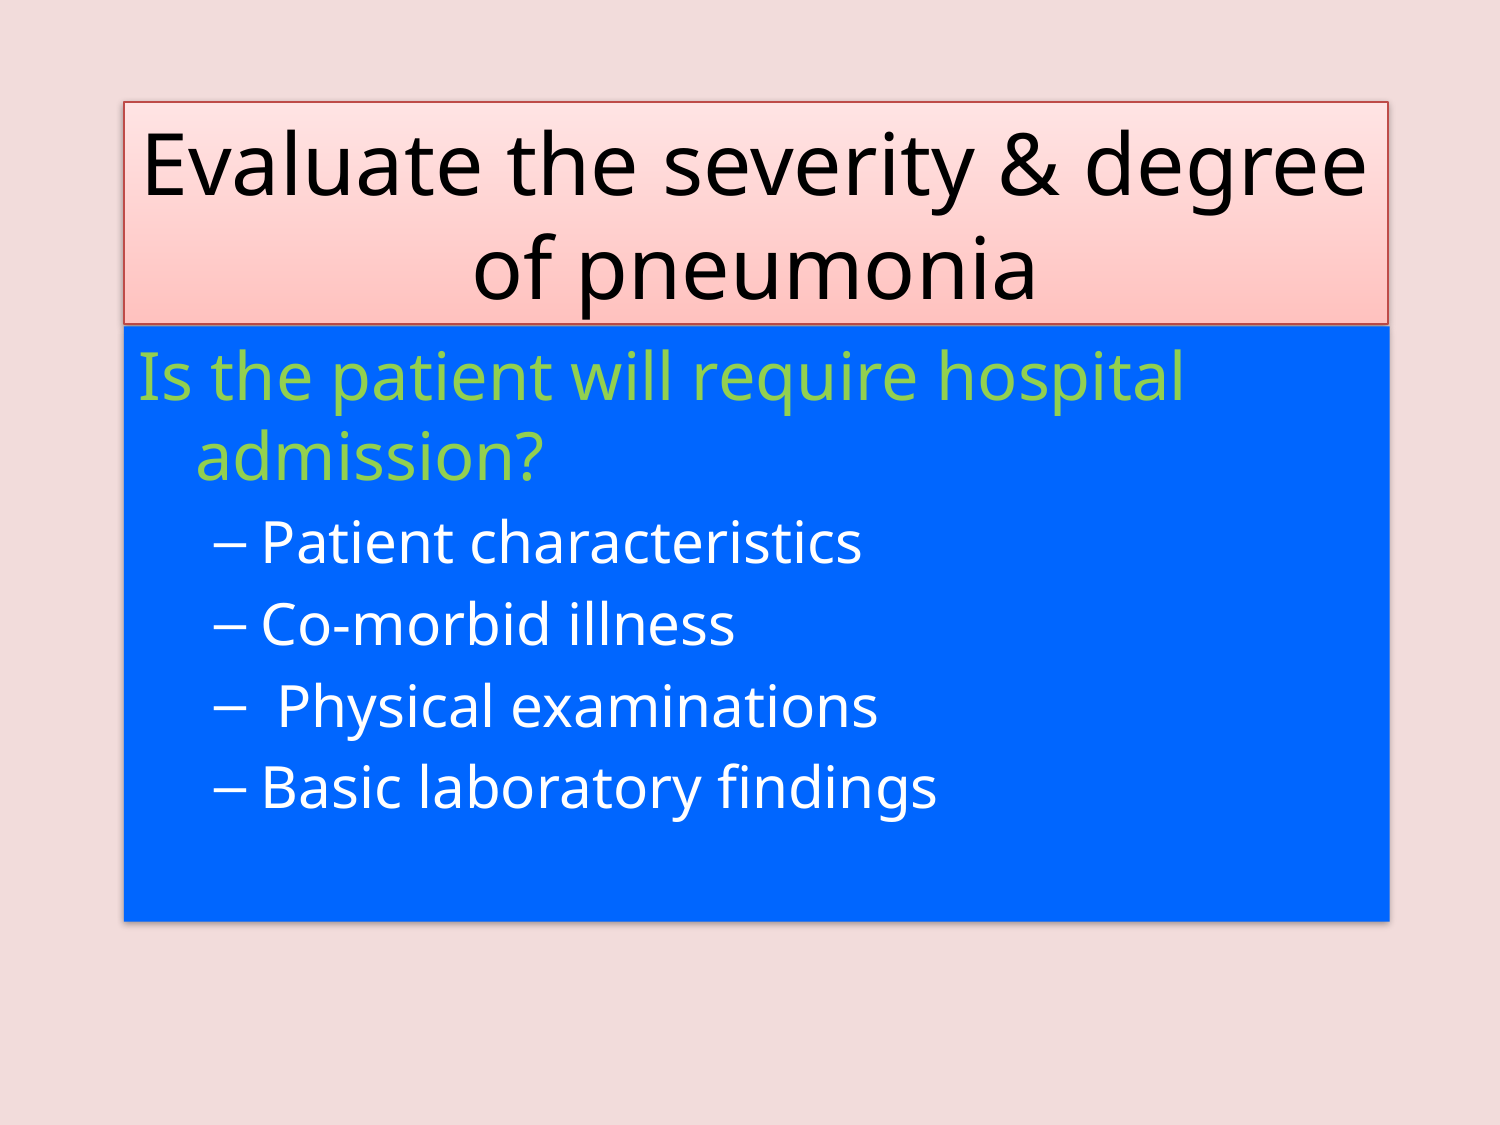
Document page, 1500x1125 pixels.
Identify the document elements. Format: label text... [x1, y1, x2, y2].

list Is the patient will require hospital admission? Patient characteristics Co-morbid illness Physical examinations Basic laboratory findings [123, 326, 1390, 922]
title Evaluate the severity & degree of pneumonia [123, 101, 1389, 325]
